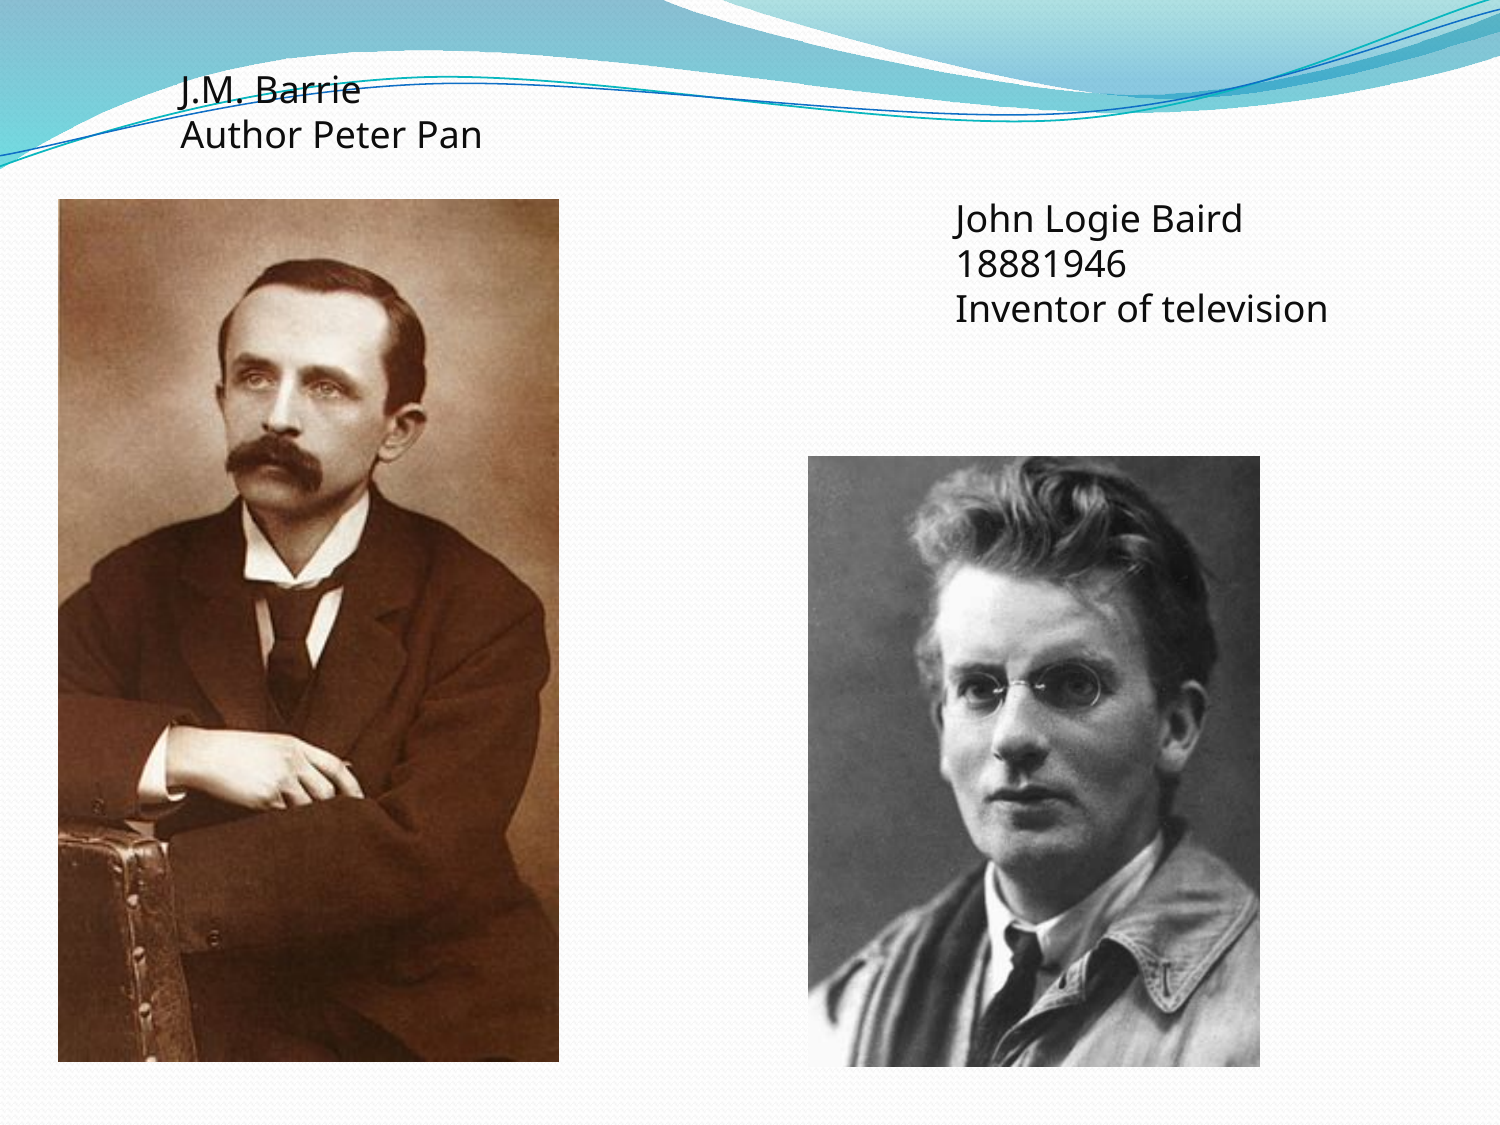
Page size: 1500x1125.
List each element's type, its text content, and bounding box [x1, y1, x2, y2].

text_box John Logie Baird 18881946 Inventor of television [940, 187, 1345, 338]
picture [58, 198, 559, 1062]
text_box J.M. Barrie Author Peter Pan [165, 58, 499, 164]
picture [808, 456, 1260, 1067]
